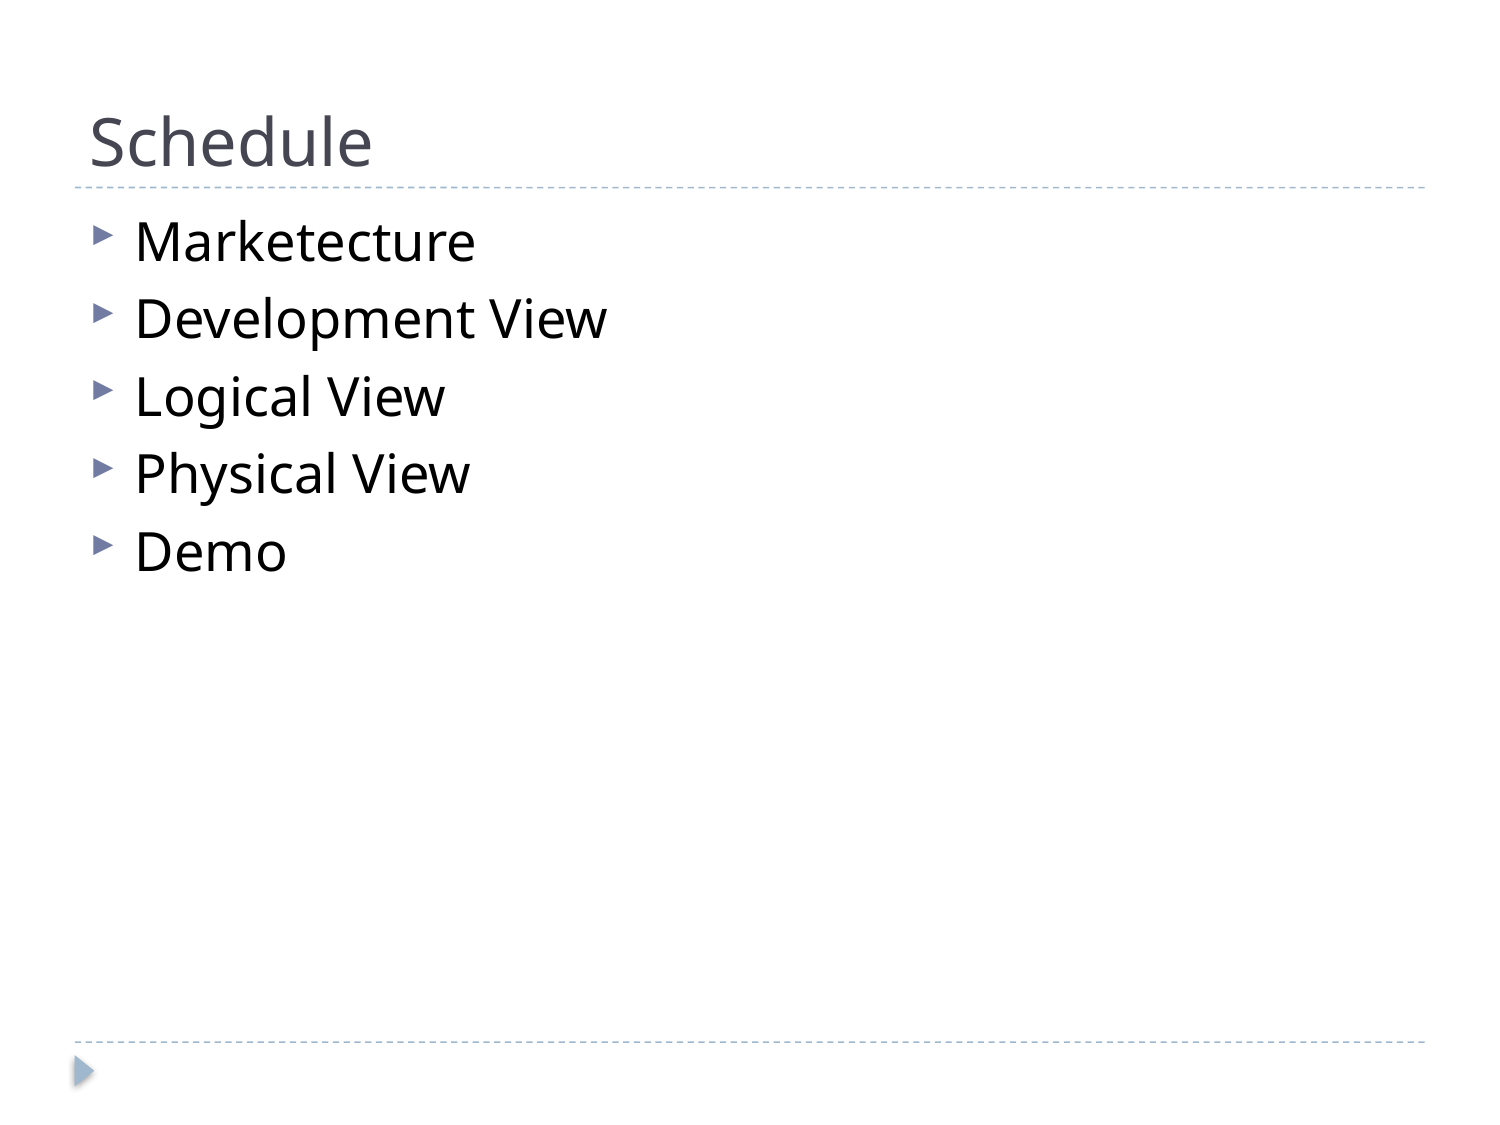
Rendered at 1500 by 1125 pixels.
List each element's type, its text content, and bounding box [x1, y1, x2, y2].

title Schedule [75, 24, 1425, 188]
list Marketecture Development View Logical View Physical View Demo [75, 200, 1425, 1010]
